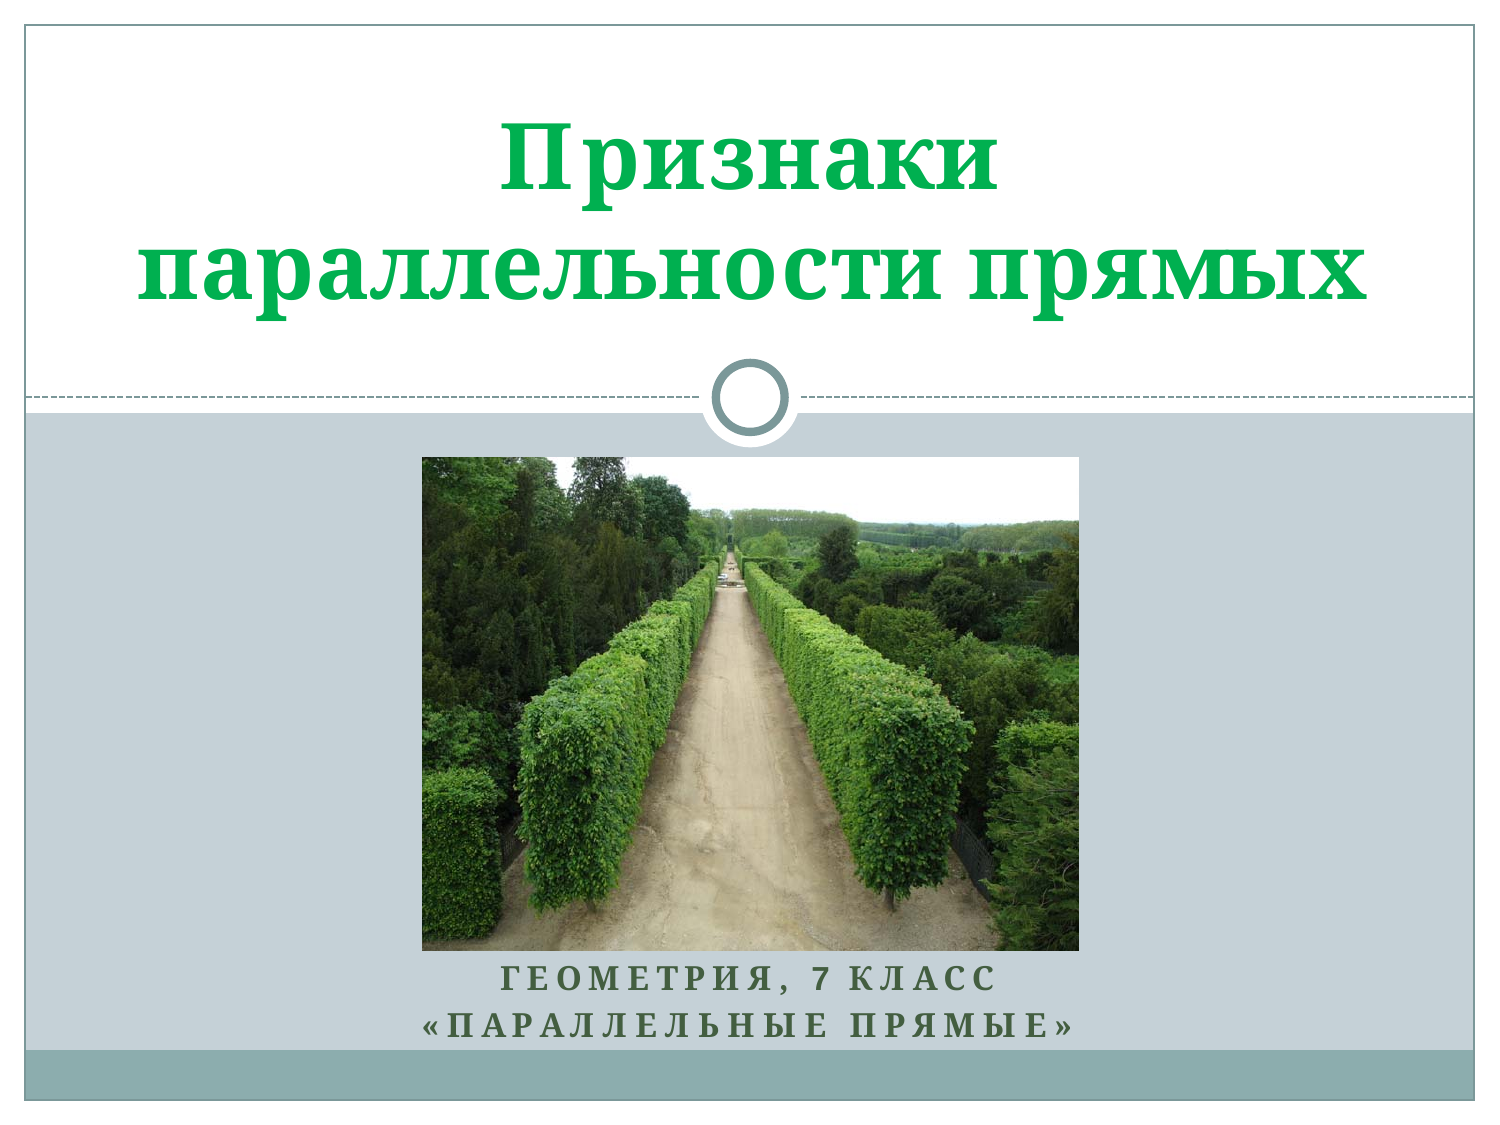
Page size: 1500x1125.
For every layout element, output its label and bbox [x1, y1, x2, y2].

text_box [0, 0, 1500, 1125]
